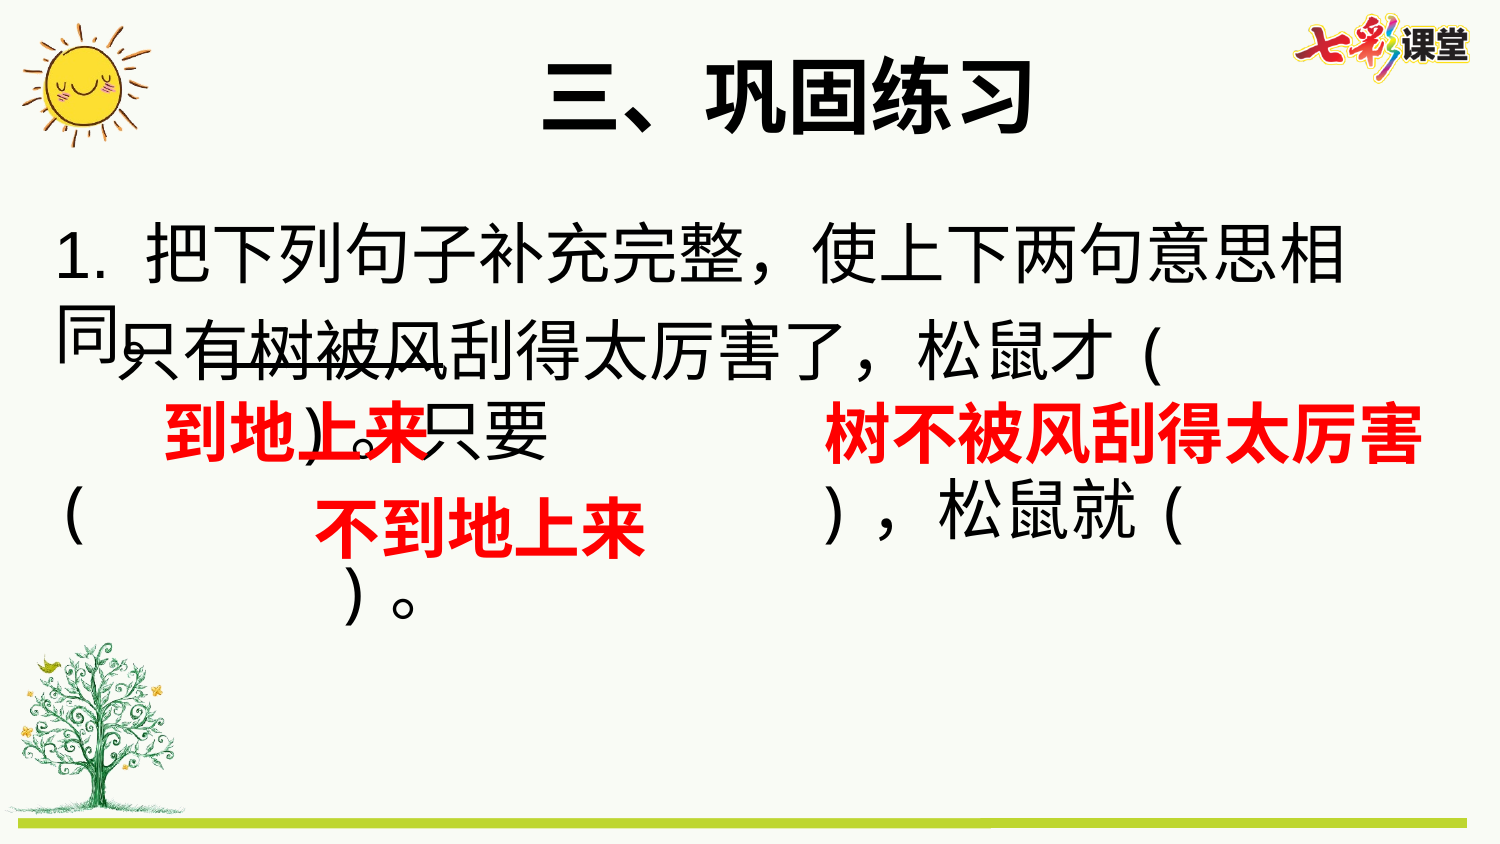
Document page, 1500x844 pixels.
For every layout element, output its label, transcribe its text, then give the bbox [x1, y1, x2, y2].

text_box 树不被风刮得太厉害 [809, 384, 1454, 480]
text_box 不到地上来 [299, 479, 755, 575]
picture [1291, 9, 1472, 87]
picture [0, 608, 1467, 844]
picture [0, 0, 173, 172]
text_box 到地上来 [148, 383, 451, 479]
text_box 三、巩固练习 [523, 36, 1053, 152]
text_box 只有树被风刮得太厉害了，松鼠才( )。只要( )，松鼠就( )。 [39, 379, 1444, 636]
text_box 1. 把下列句子补充完整，使上下两句意思相同。 [39, 204, 1470, 379]
